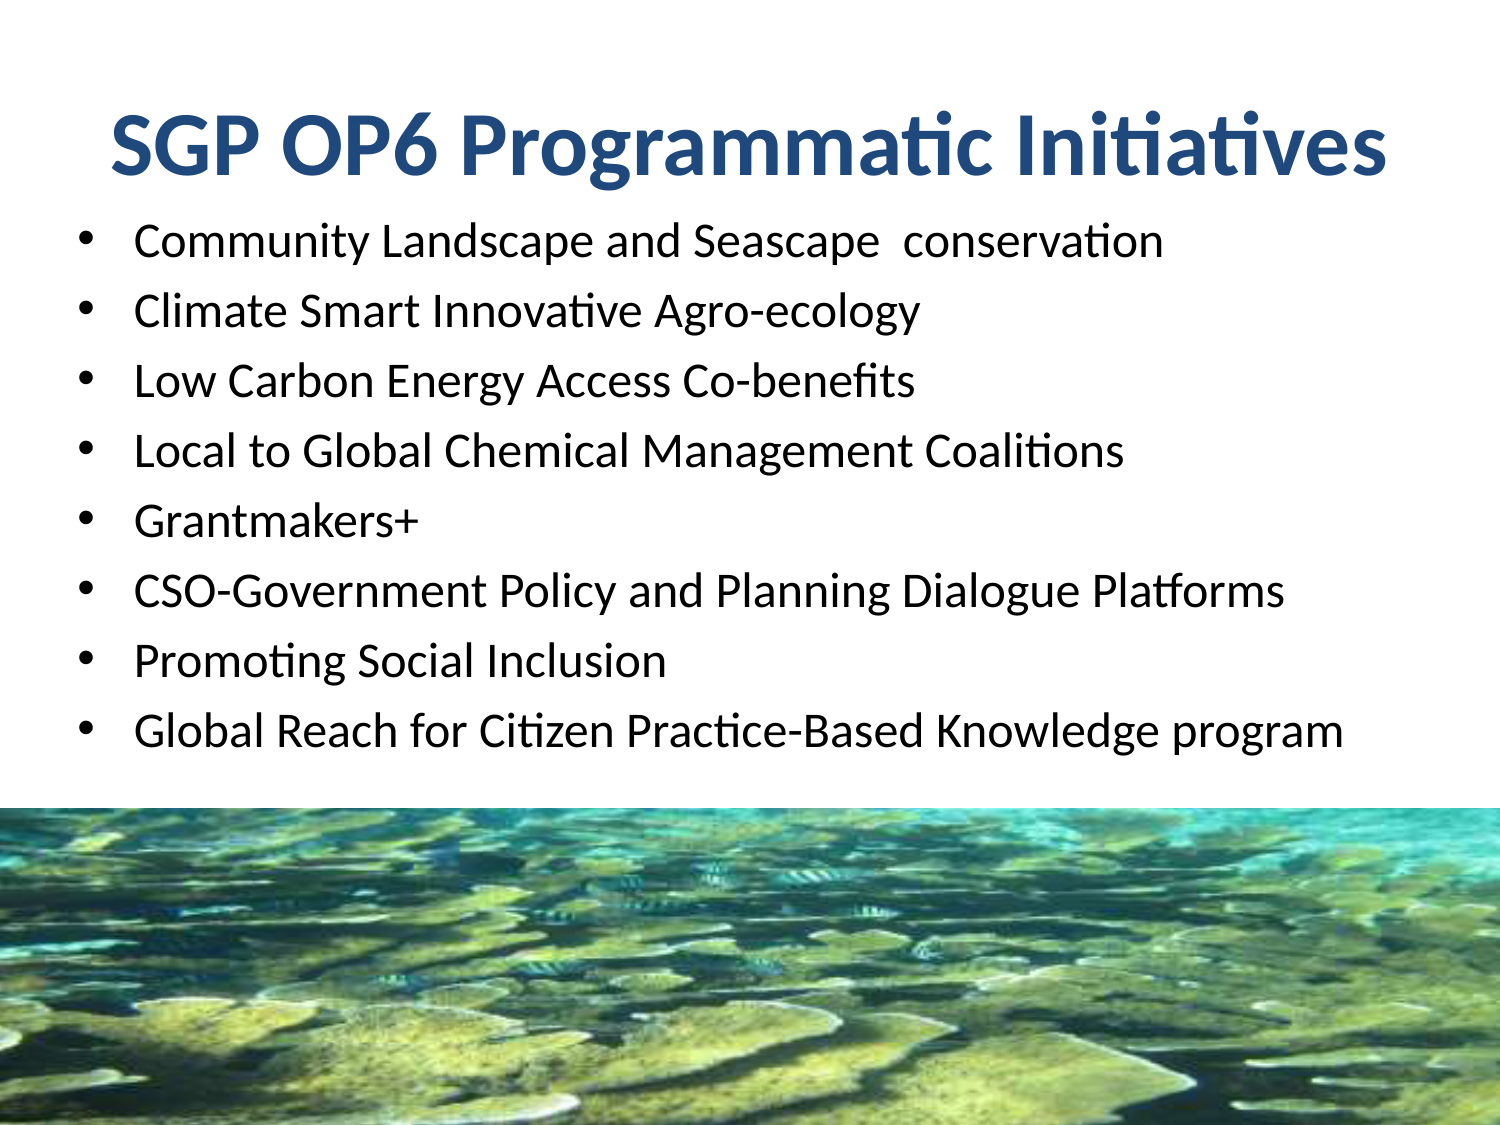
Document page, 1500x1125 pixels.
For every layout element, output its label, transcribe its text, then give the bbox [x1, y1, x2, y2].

title SGP OP6 Programmatic Initiatives [74, 44, 1426, 199]
list Community Landscape and Seascape conservation Climate Smart Innovative Agro-ecology Low Carbon Energy Access Co-benefits Local to Global Chemical Management Coalitions Grantmakers+ CSO-Government Policy and Planning Dialogue Platforms Promoting Social Inclusion Global Reach for Citizen Practice-Based Knowledge program [62, 199, 1476, 806]
picture [0, 808, 1500, 1125]
